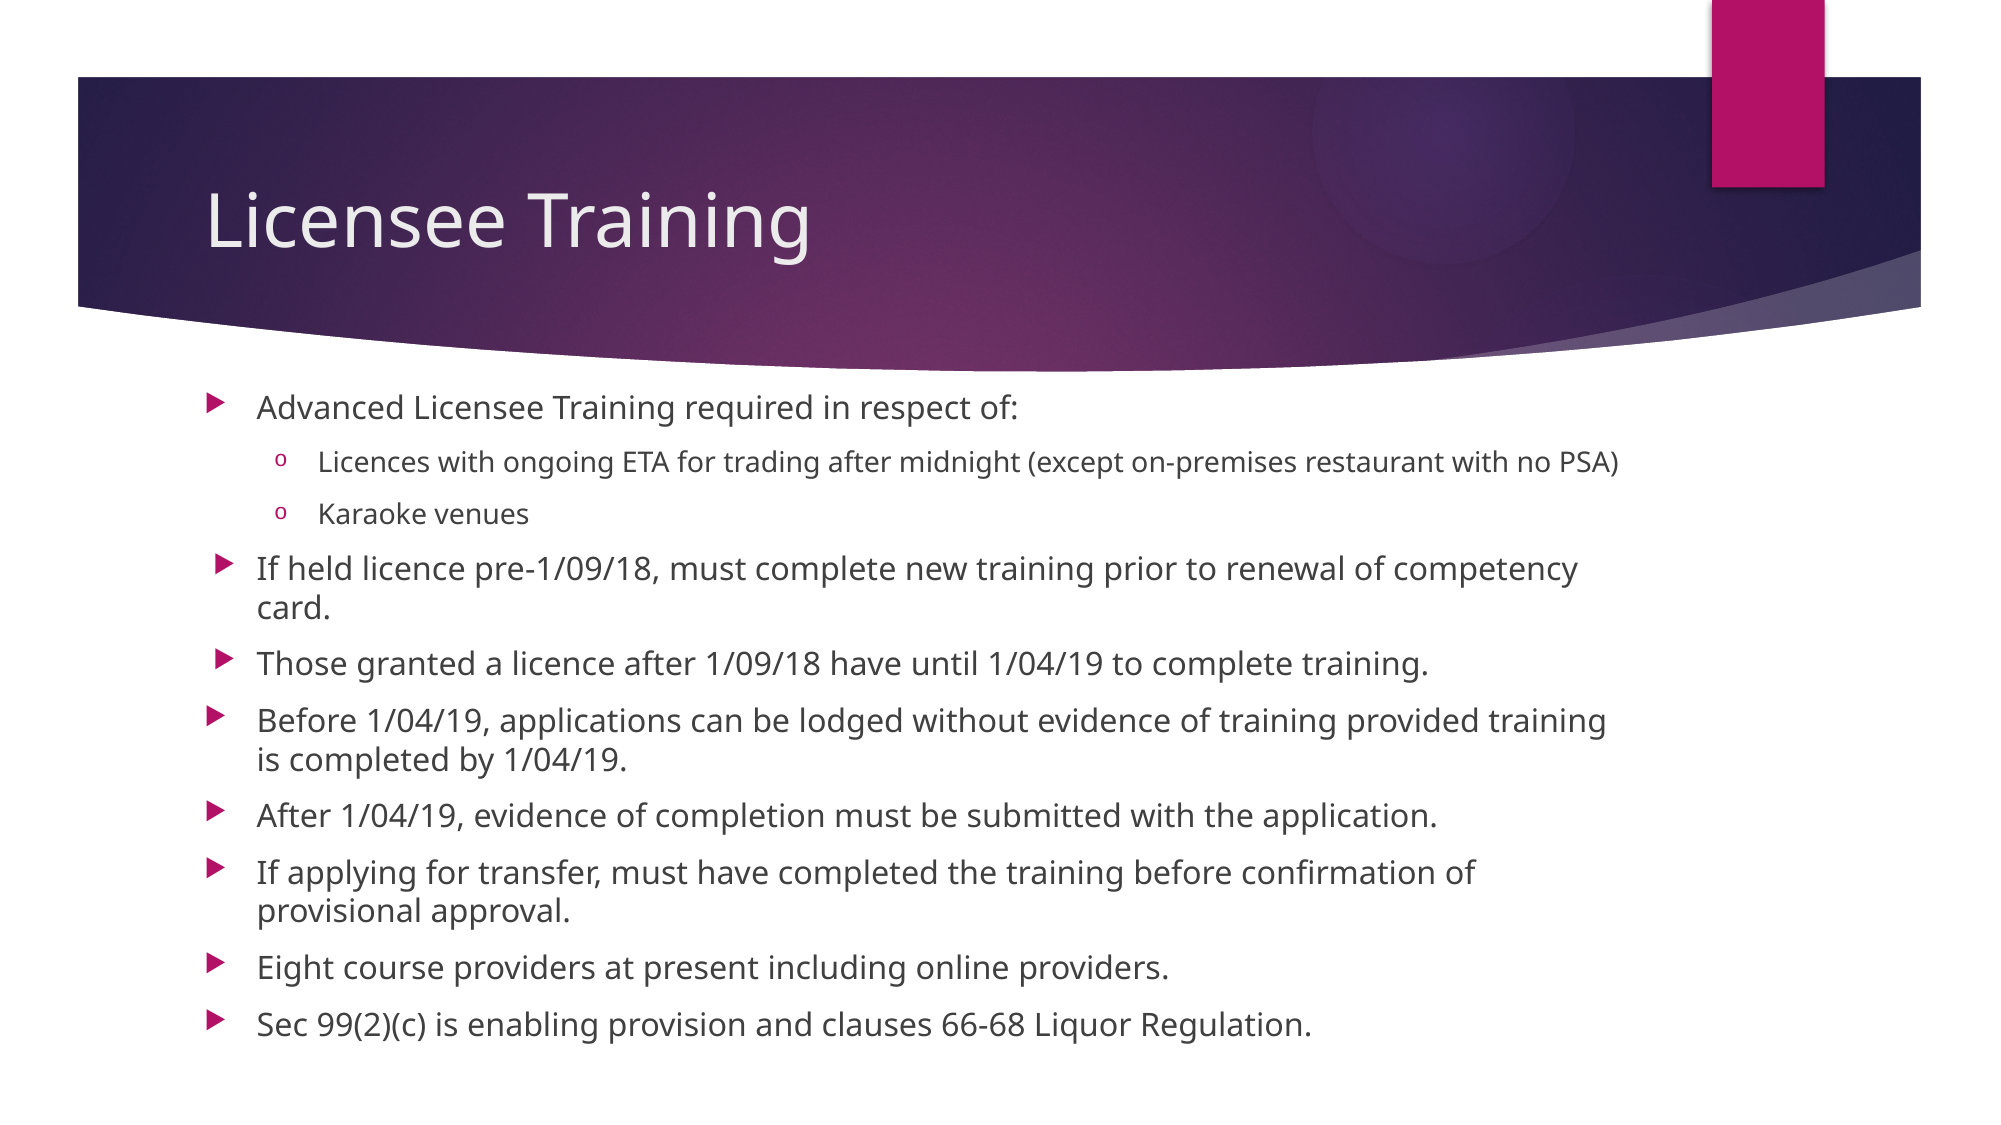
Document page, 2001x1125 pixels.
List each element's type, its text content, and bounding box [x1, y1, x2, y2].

title Licensee Training [189, 159, 1627, 276]
list Advanced Licensee Training required in respect of: Licences with ongoing ETA for trading after midnight (except on-premises restaurant with no PSA) Karaoke venues If held licence pre-1/09/18, must complete new training prior to renewal of competency card. Those granted a licence after 1/09/18 have until 1/04/19 to complete training. Before 1/04/19, applications can be lodged without evidence of training provided training is completed by 1/04/19. After 1/04/19, evidence of completion must be submitted with the application. If applying for transfer, must have completed the training before confirmation of provisional approval. Eight course providers at present including online providers. Sec 99(2)(c) is enabling provision and clauses 66-68 Liquor Regulation. [189, 379, 1638, 1077]
